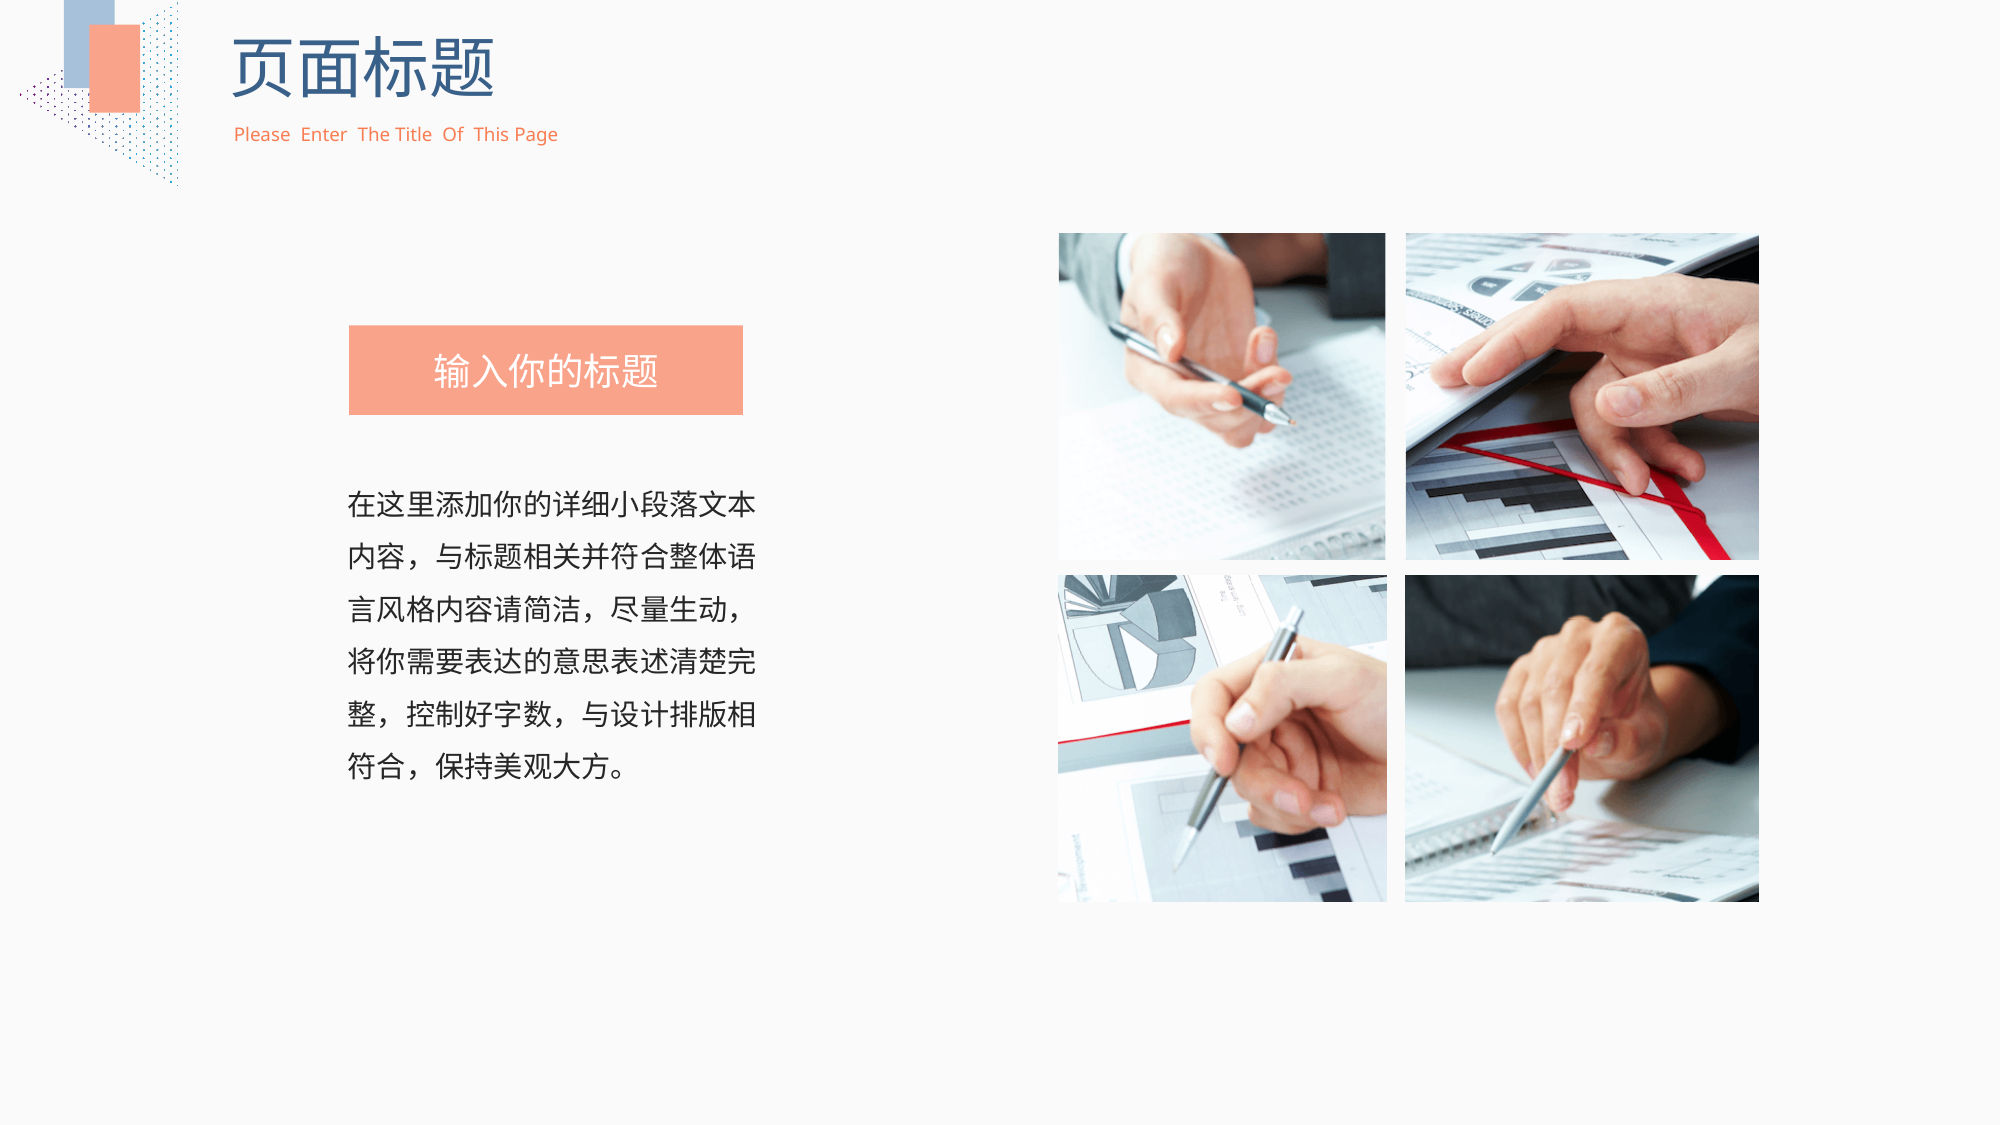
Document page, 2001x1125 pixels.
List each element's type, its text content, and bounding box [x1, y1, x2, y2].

text_box 页面标题 [214, 18, 682, 114]
text_box 输入你的标题 [348, 324, 744, 416]
text_box Please Enter The Title Of This Page [219, 114, 686, 153]
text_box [1058, 233, 1759, 902]
text_box 在这里添加你的详细小段落文本内容，与标题相关并符合整体语言风格内容请简洁，尽量生动，将你需要表达的意思表述清楚完整，控制好字数，与设计排版相符合，保持美观大方。 [332, 461, 800, 791]
